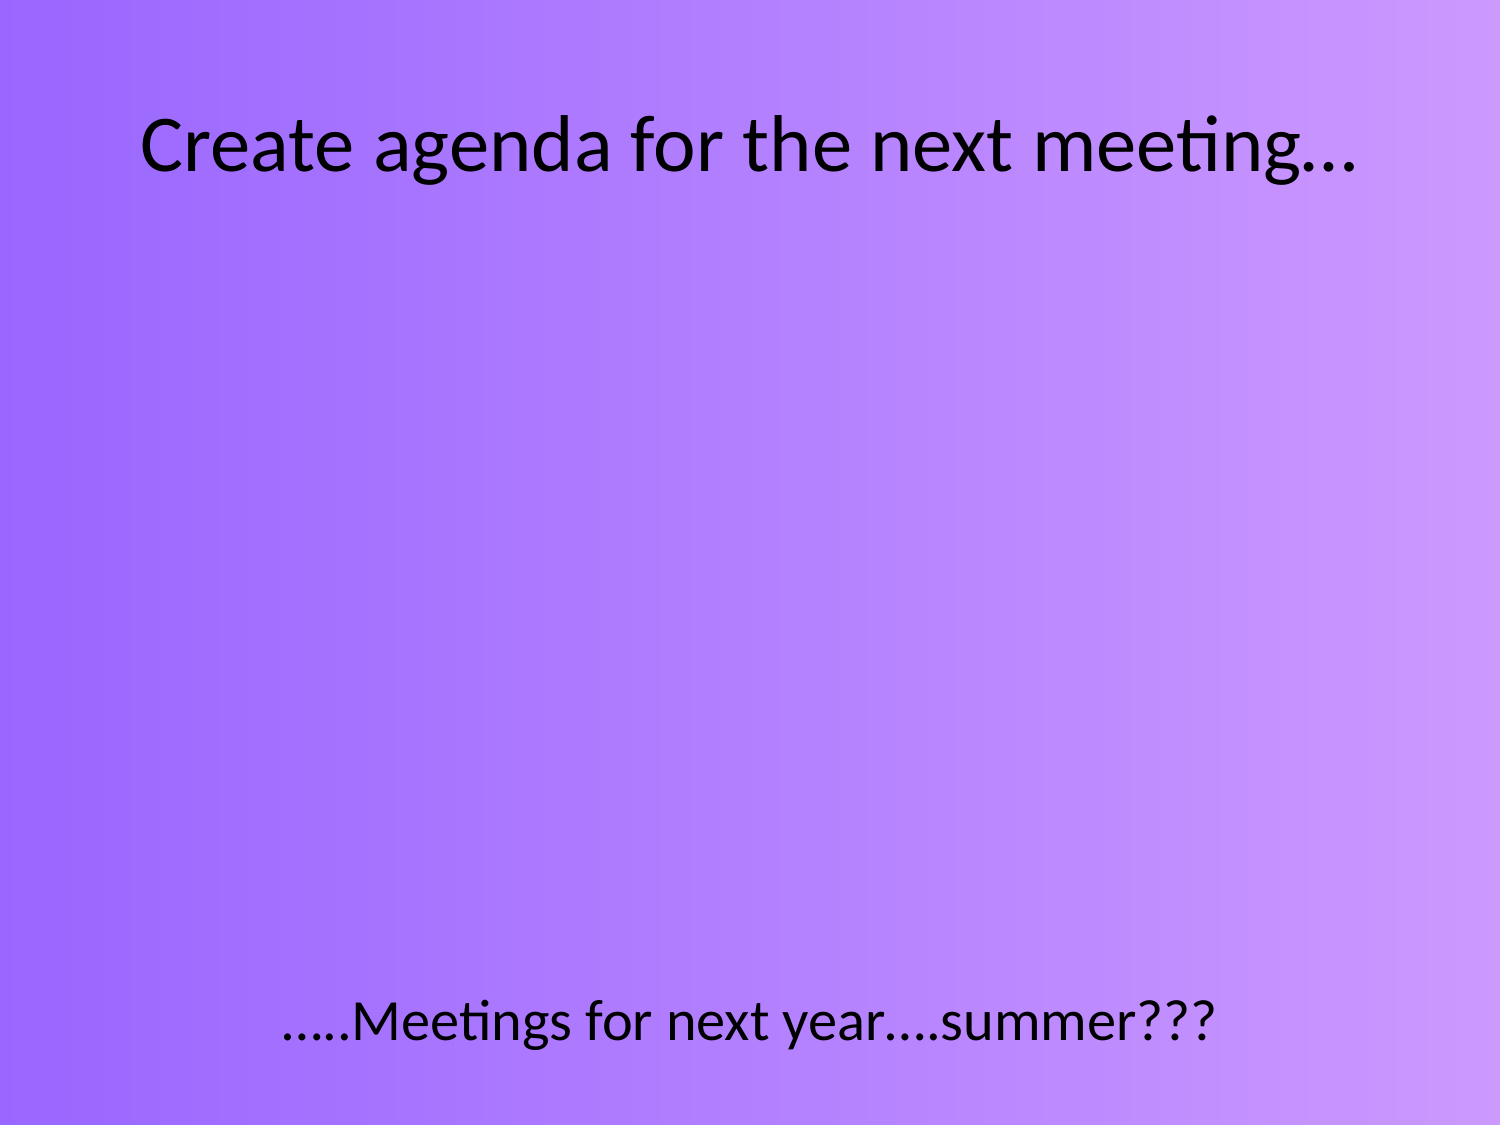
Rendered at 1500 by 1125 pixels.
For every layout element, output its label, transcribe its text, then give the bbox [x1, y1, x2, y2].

text_box …..Meetings for next year….summer??? [62, 975, 1438, 1060]
title Create agenda for the next meeting… [75, 45, 1425, 233]
